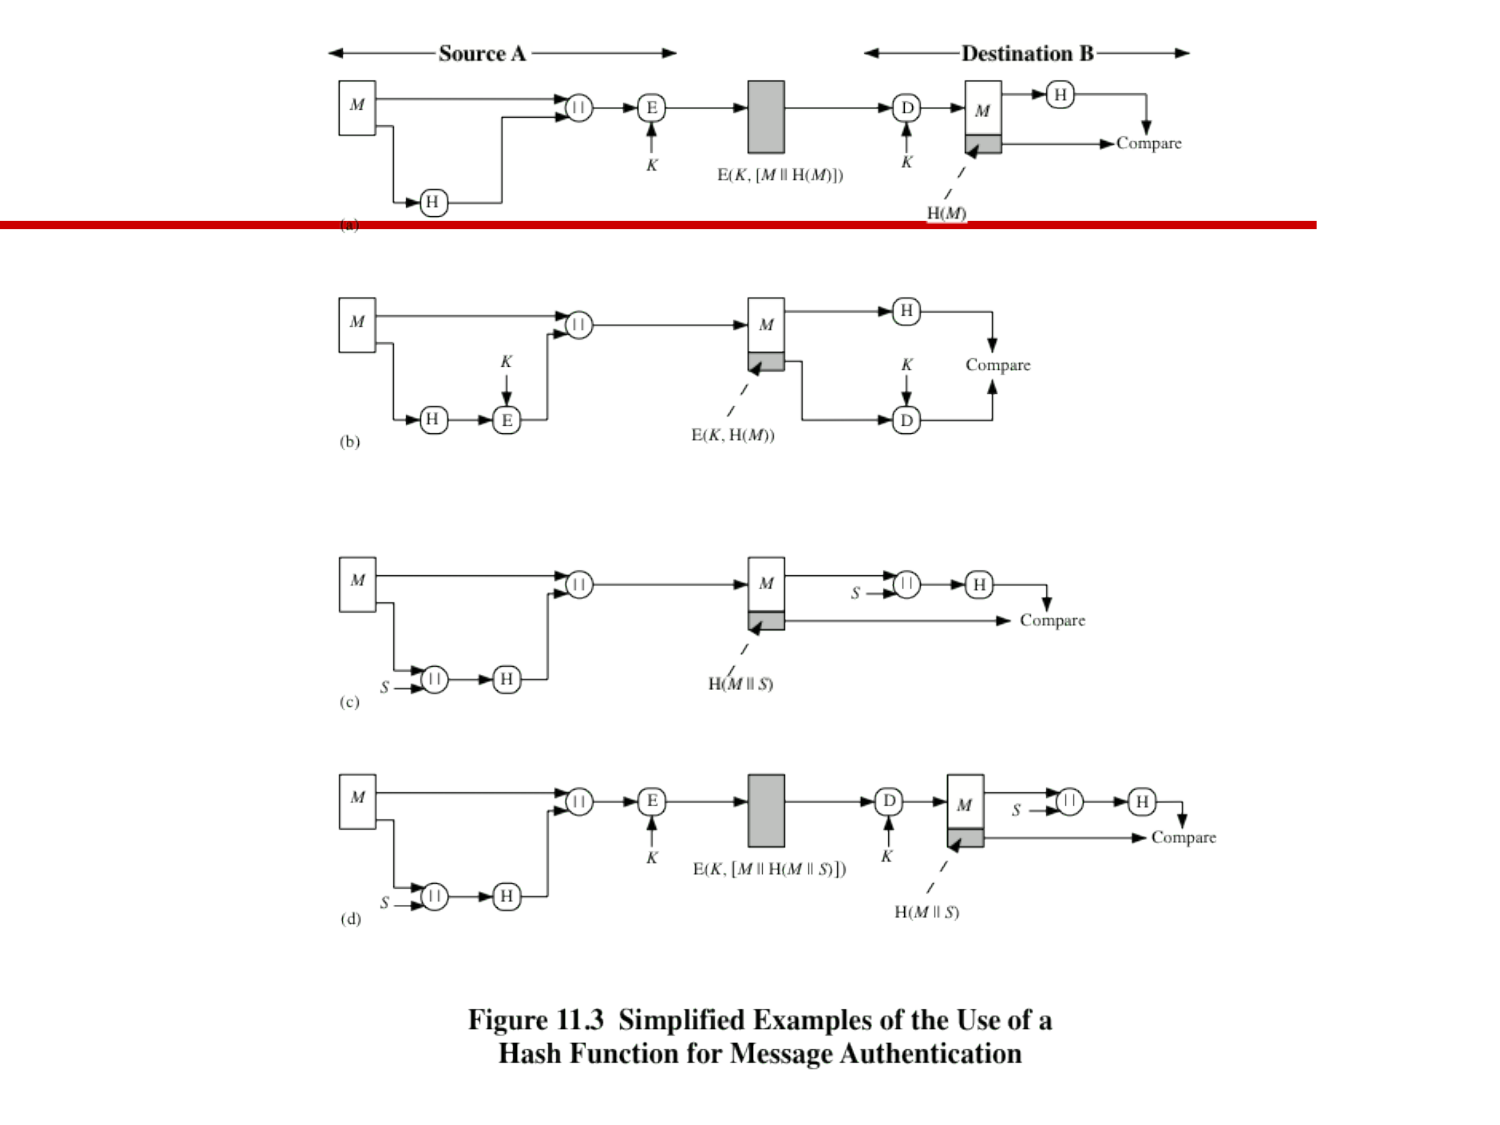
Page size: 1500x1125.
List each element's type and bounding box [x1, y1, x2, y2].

picture [274, 0, 1252, 1125]
